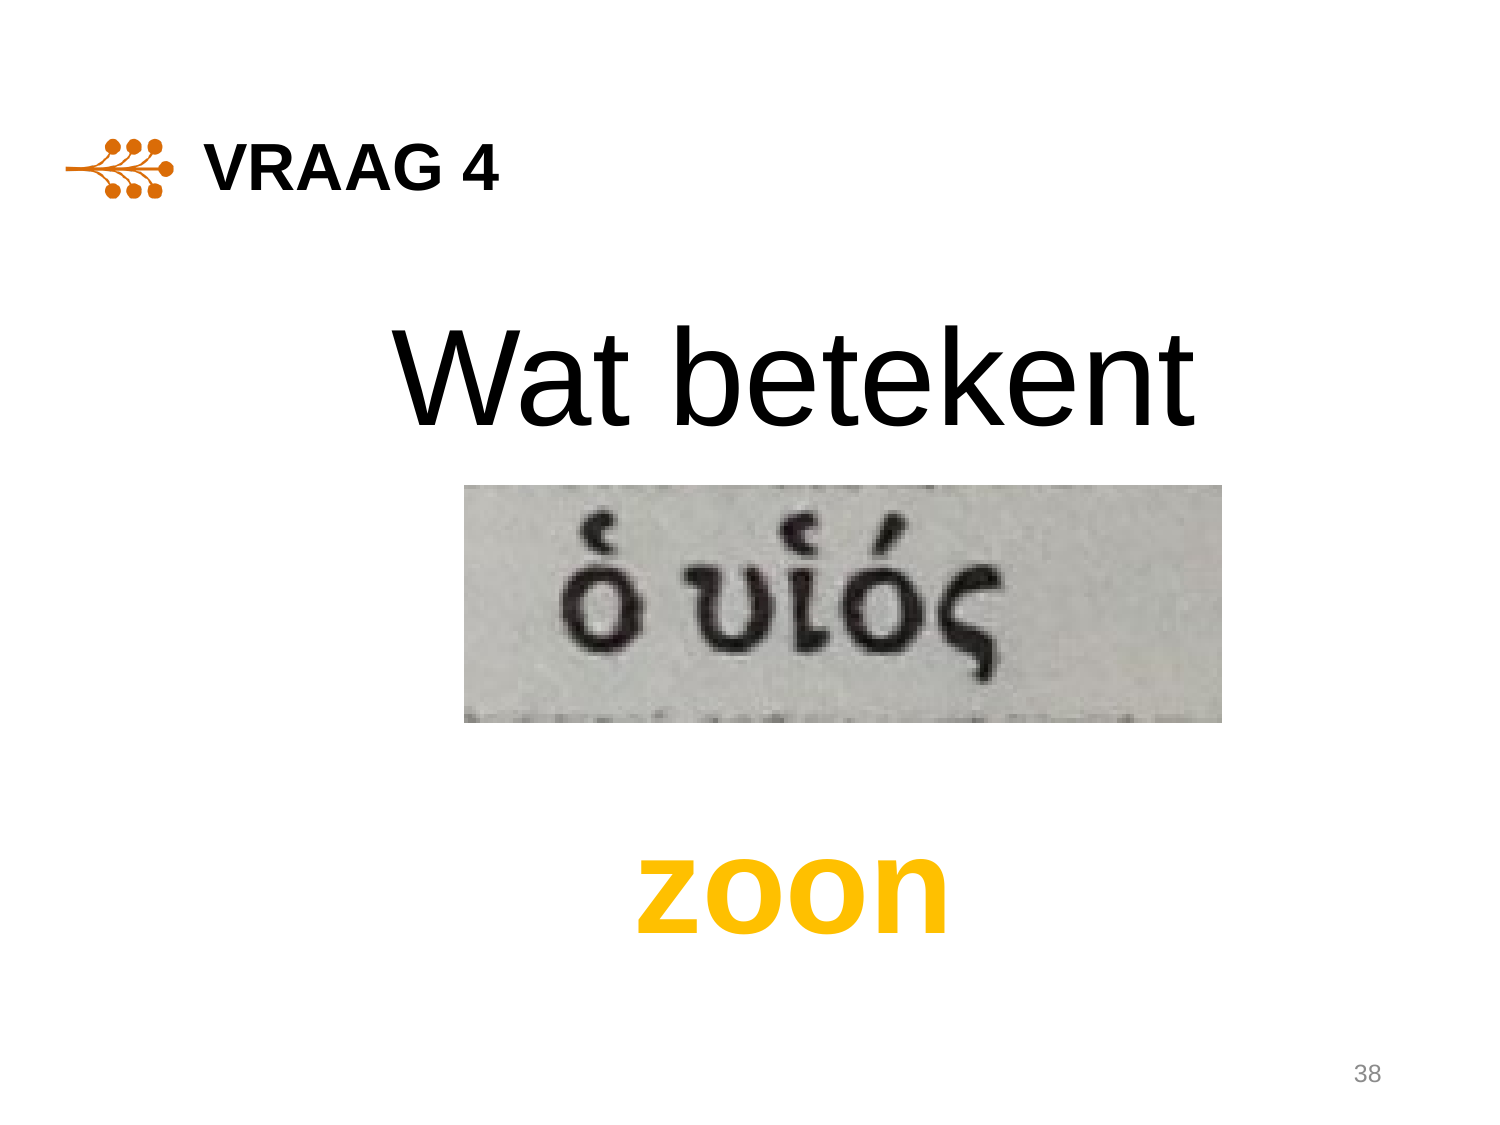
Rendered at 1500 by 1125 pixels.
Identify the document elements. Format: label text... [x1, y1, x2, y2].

list Wat betekent zoon [190, 299, 1397, 1014]
picture [65, 138, 174, 199]
slide_number 38 [1059, 1042, 1397, 1103]
title Vraag 4 [188, 59, 1397, 278]
picture [464, 485, 1222, 723]
